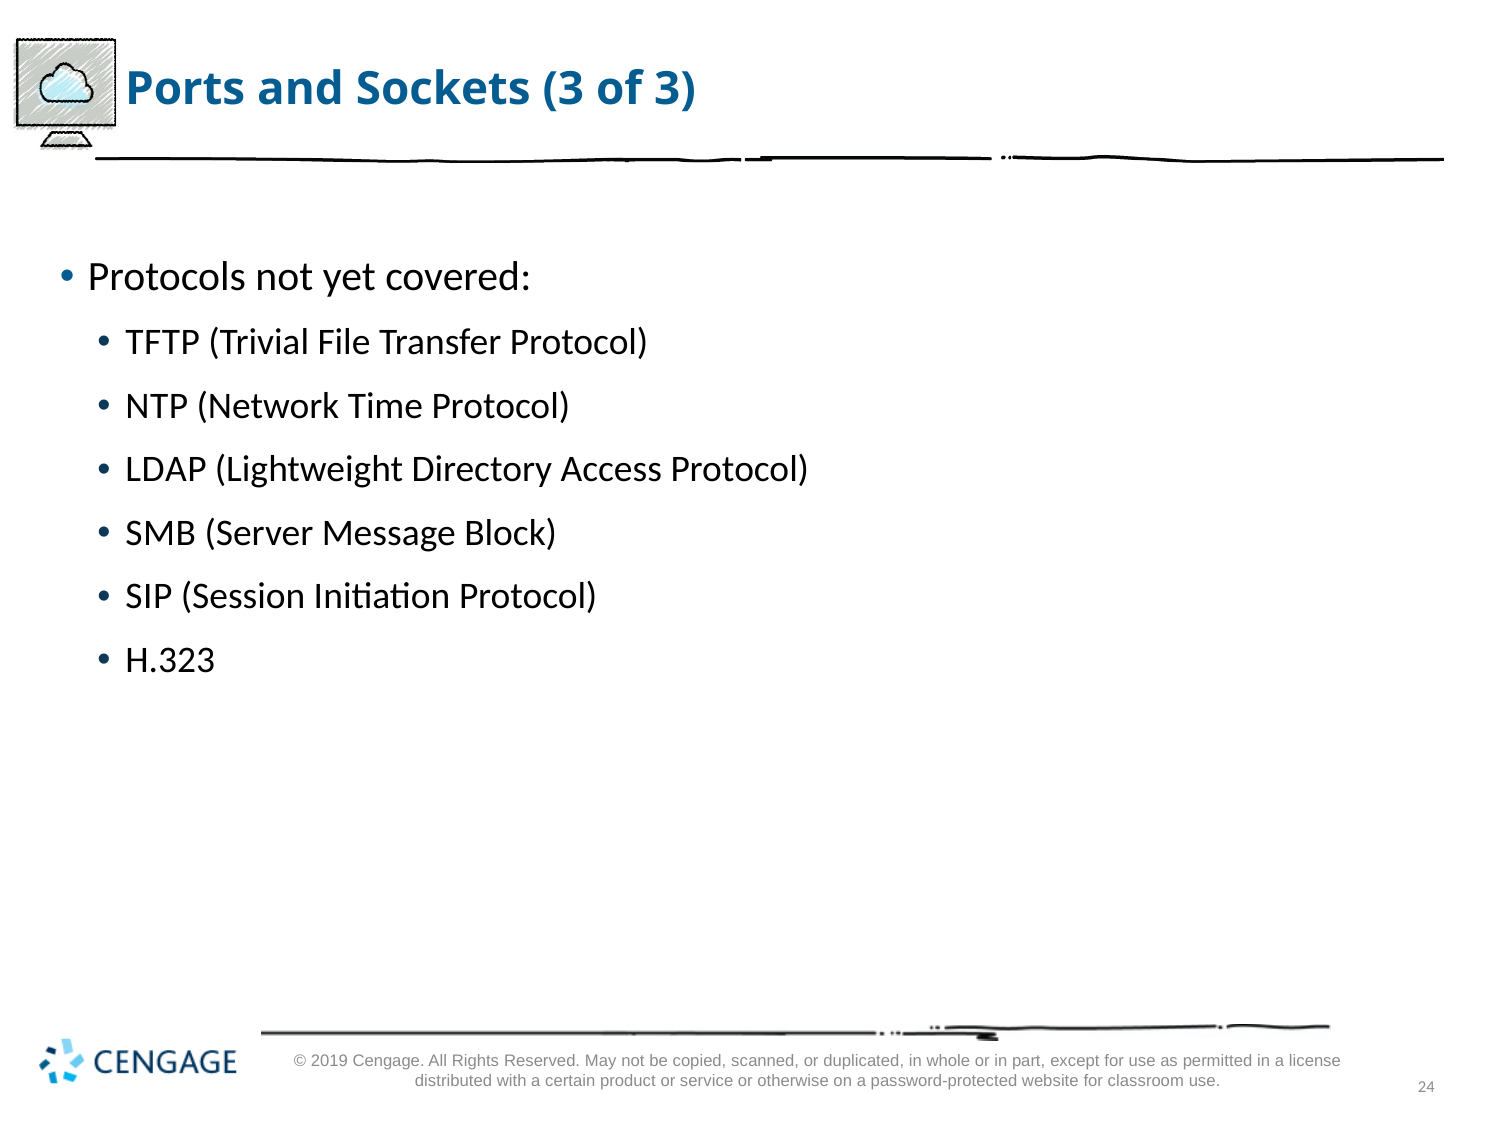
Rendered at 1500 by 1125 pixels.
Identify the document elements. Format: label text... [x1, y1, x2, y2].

picture [19, 1025, 249, 1096]
footer © 2019 Cengage. All Rights Reserved. May not be copied, scanned, or duplicated, in whole or in part, except for use as permitted in a license distributed with a certain product or service or otherwise on a password-protected website for classroom use. [262, 1050, 1375, 1091]
picture [95, 155, 1444, 163]
picture [13, 36, 117, 151]
list Protocols not yet covered: T F T P (Trivial File Transfer Protocol) N T P (Network Time Protocol) L D A P (Lightweight Directory Access Protocol) S M B (Server Message Block) S I P (Session Initiation Protocol) H.323 [59, 252, 1441, 686]
picture [261, 1024, 1331, 1041]
title Ports and Sockets (3 of 3) [125, 66, 1442, 116]
